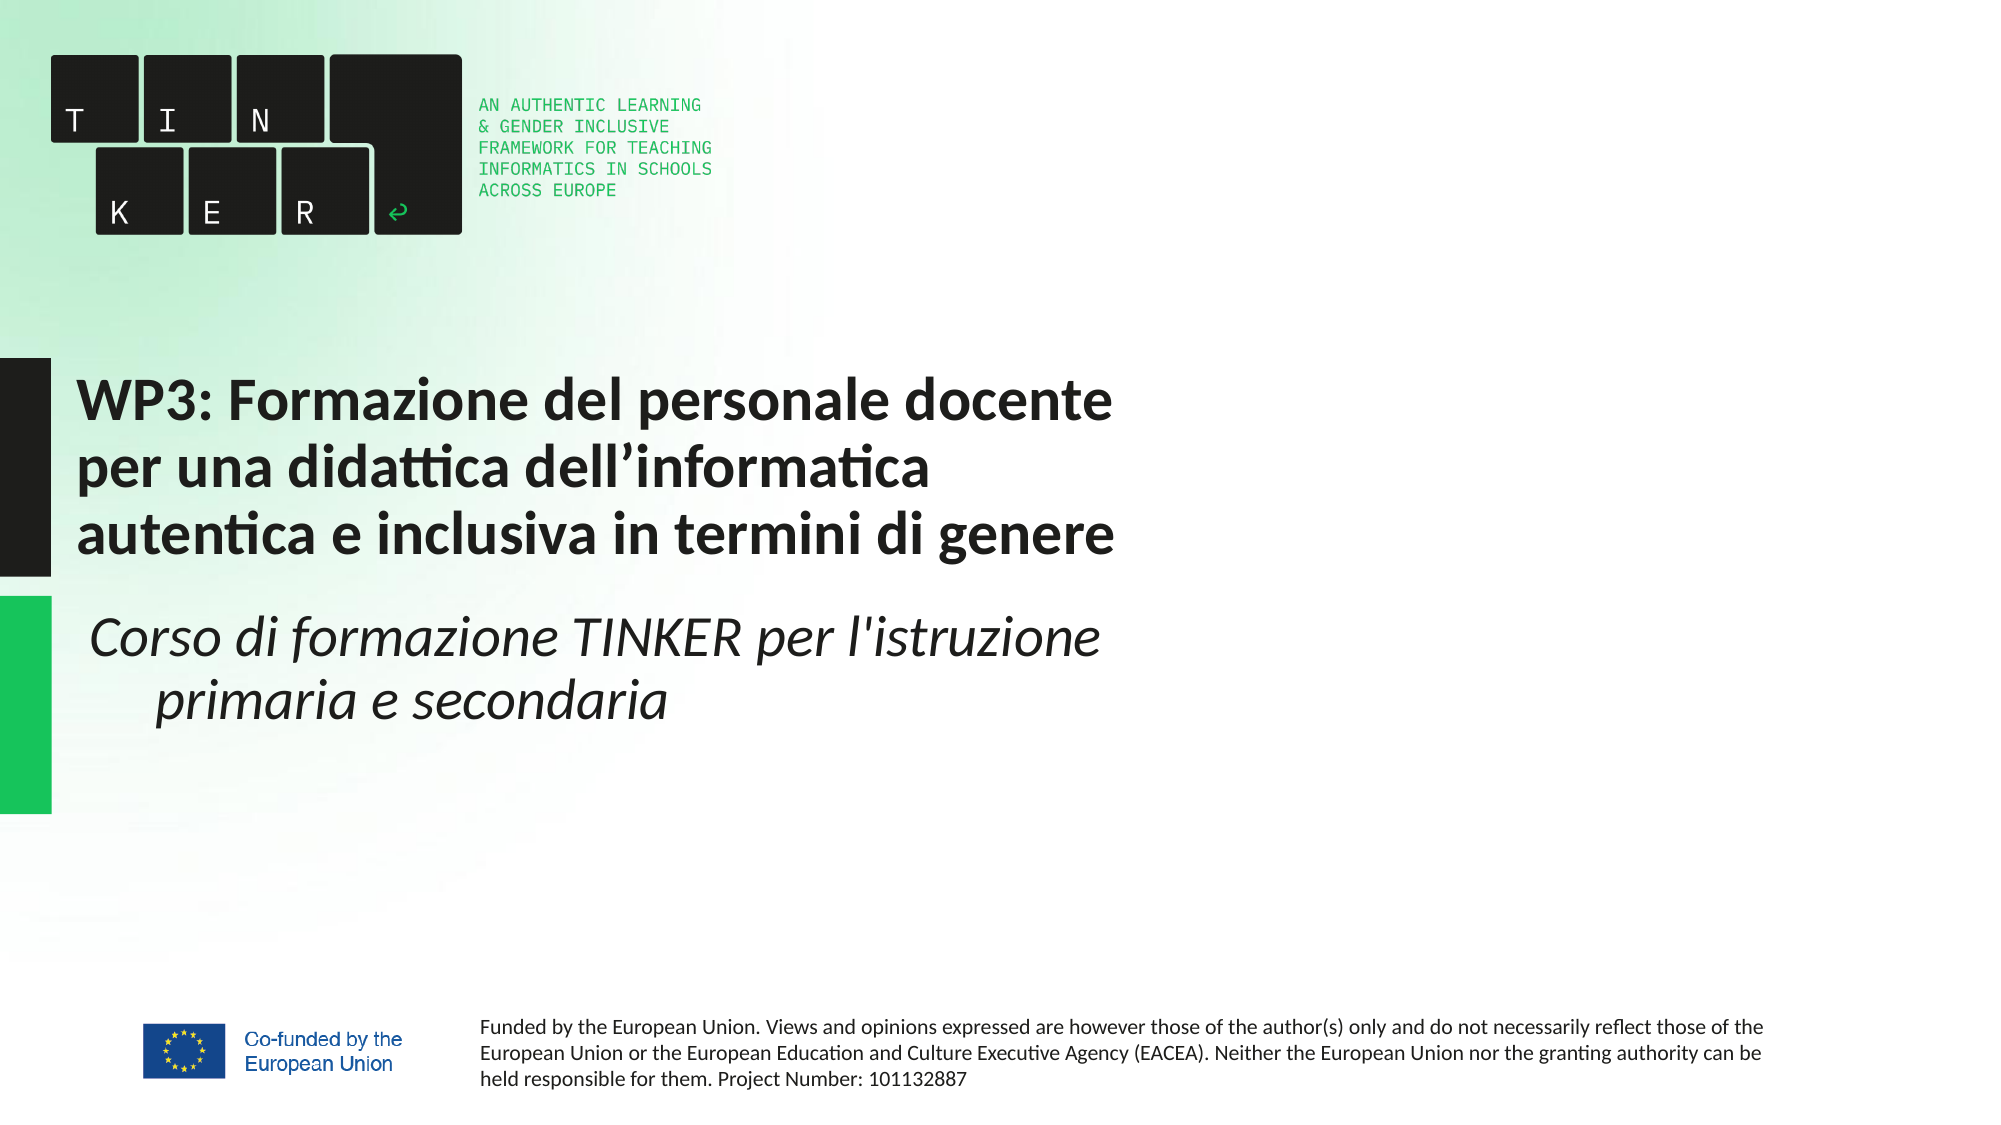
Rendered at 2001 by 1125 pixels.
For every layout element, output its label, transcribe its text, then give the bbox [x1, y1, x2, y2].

picture [0, 0, 843, 1125]
subtitle Corso di formazione TINKER per l'istruzione primaria e secondaria [65, 599, 1197, 812]
title WP3: Formazione del personale docente per una didattica dell’informatica autentica e inclusiva in termini di genere [61, 358, 1196, 578]
